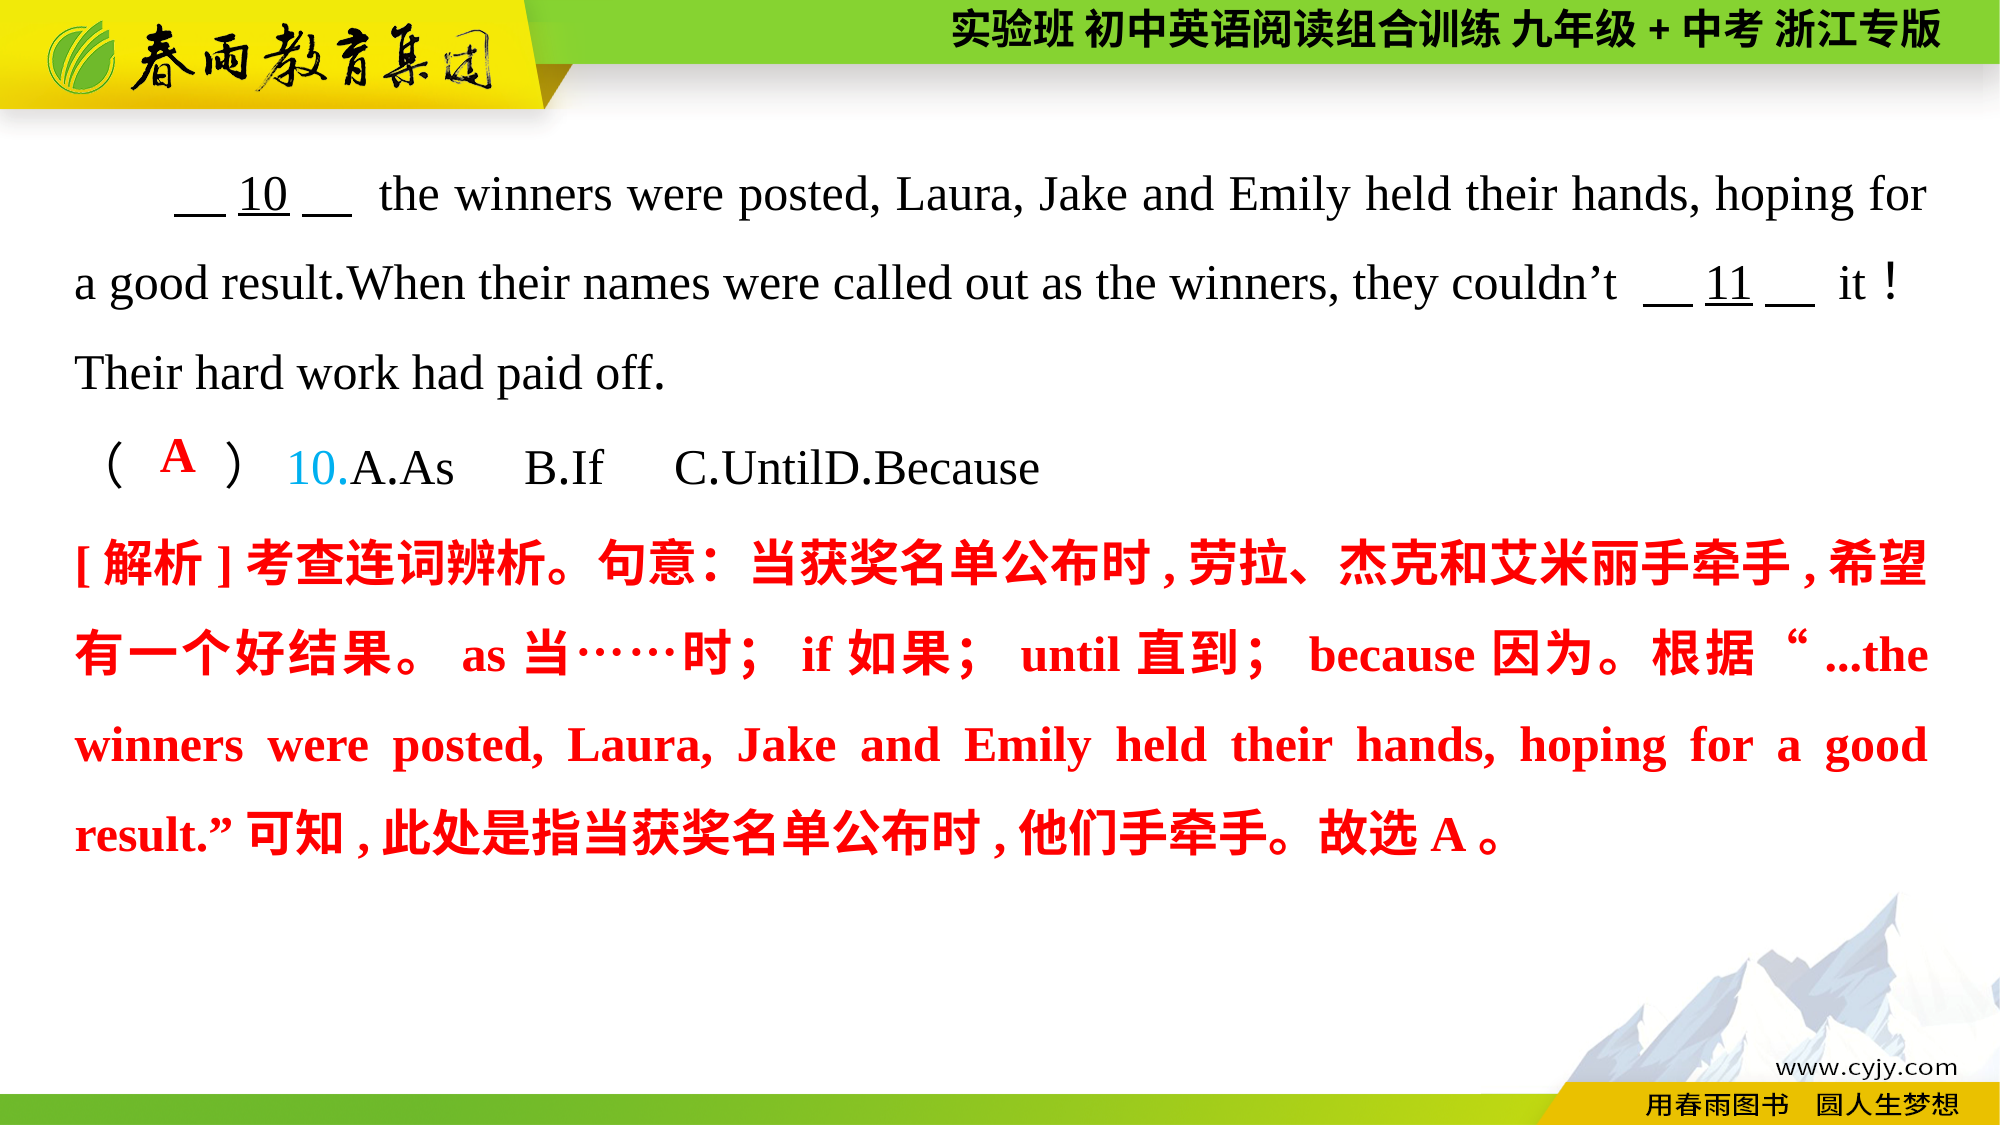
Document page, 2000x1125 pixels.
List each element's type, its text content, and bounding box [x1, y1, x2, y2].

text_box （ ）10.A.As B.If C.Until D.Because [59, 397, 1944, 493]
text_box [解析]考查连词辨析。句意：当获奖名单公布时,劳拉、杰克和艾米丽手牵手,希望有一个好结果。as当……时；if如果；until直到；because因为。根据“...the winners were posted, Laura, Jake and Emily held their hands, hoping for a good result.”可知,此处是指当获奖名单公布时,他们手牵手。故选A。 [59, 493, 1944, 869]
text_box A [144, 415, 211, 491]
list 10 the winners were posted, Laura, Jake and Emily held their hands, hoping for a good result.When their names were called out as the winners, they couldn’t 11 it！ Their hard work had paid off. [59, 122, 1944, 397]
picture [0, 0, 2000, 1125]
